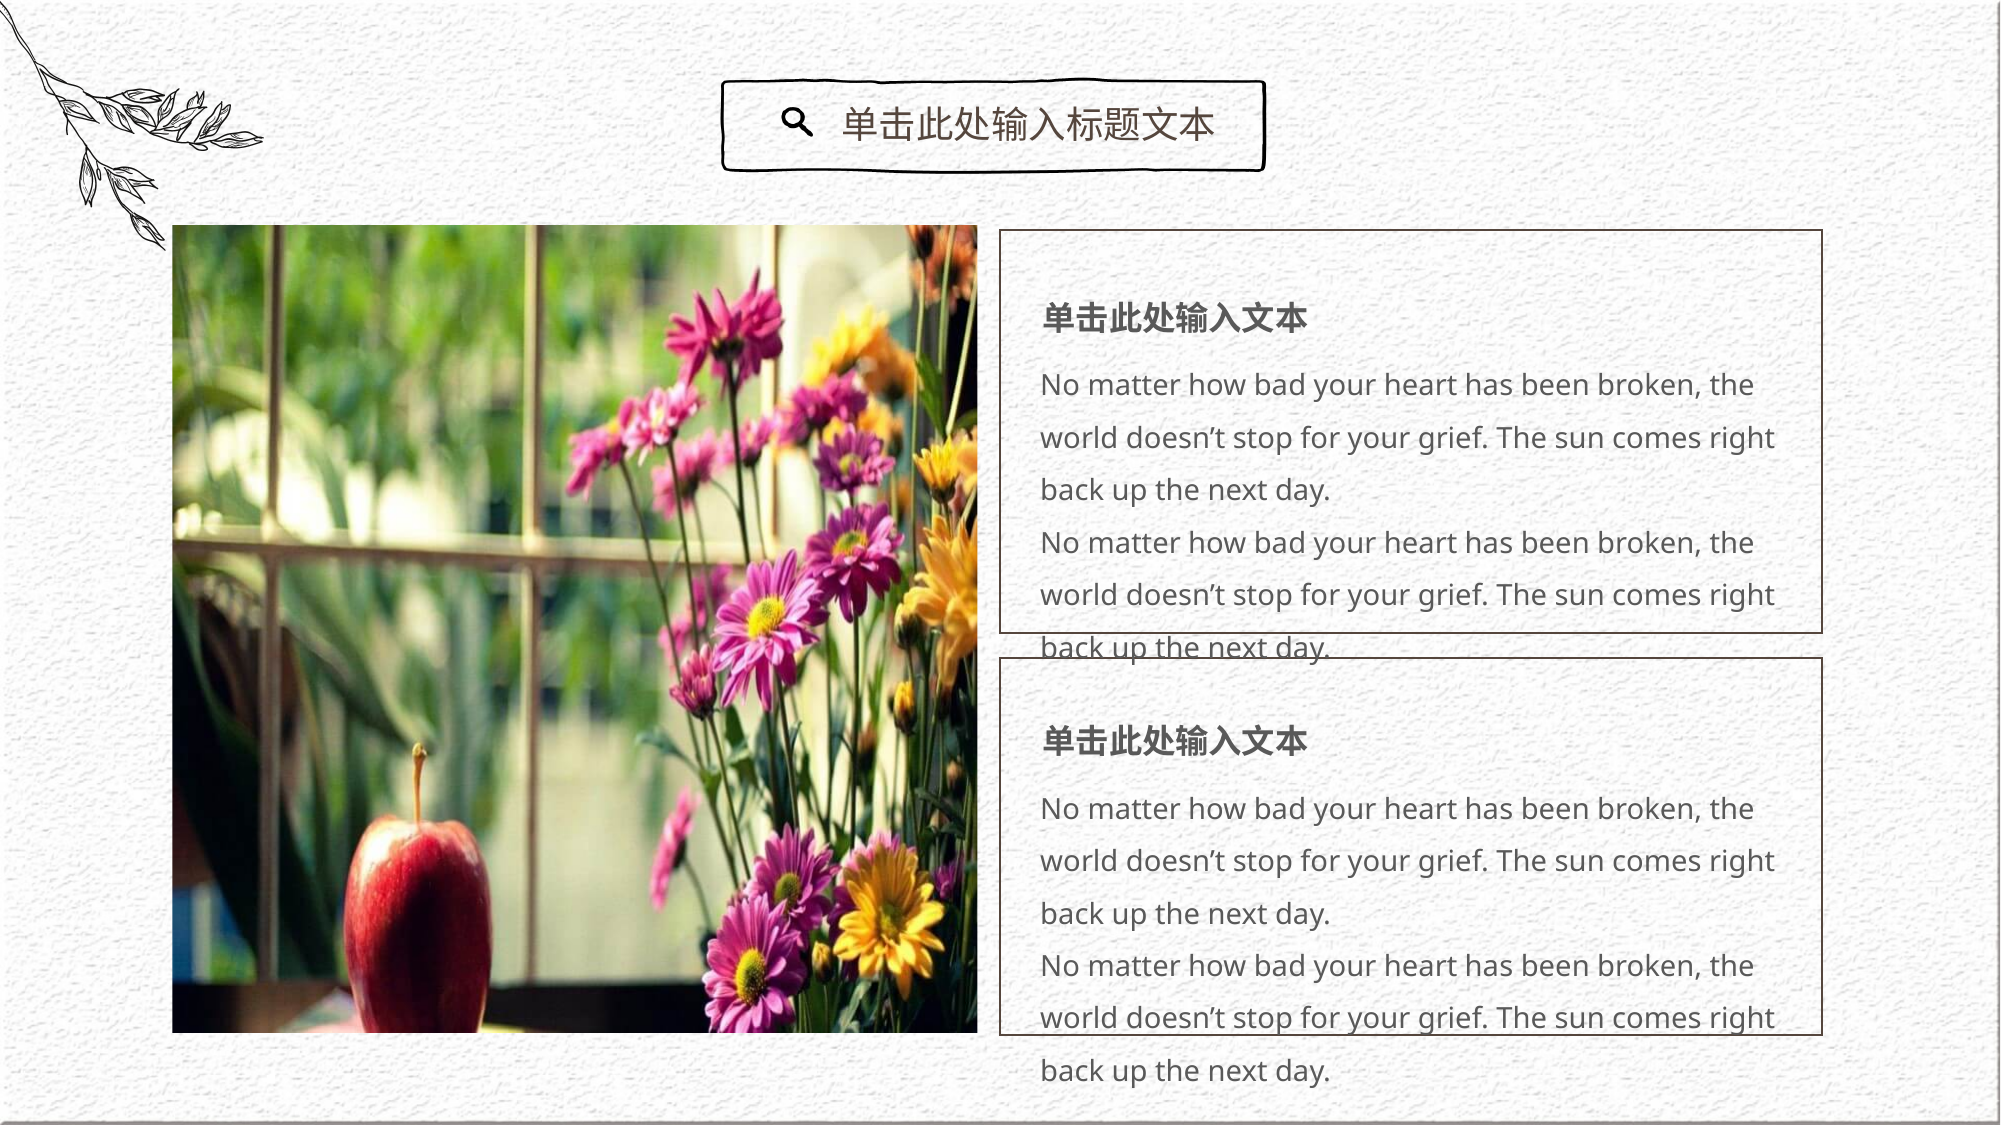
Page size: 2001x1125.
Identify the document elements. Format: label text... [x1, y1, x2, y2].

text_box 单击此处输入文本 [1027, 713, 1324, 768]
text_box No matter how bad your heart has been broken, the world doesn’t stop for your grief. The sun comes right back up the next day. No matter how bad your heart has been broken, the world doesn’t stop for your grief. The sun comes right back up the next day. [1025, 765, 1795, 1095]
text_box 单击此处输入文本 [1027, 289, 1324, 345]
text_box [999, 229, 1823, 634]
picture [0, 0, 2001, 1125]
text_box [171, 224, 978, 1034]
text_box [999, 657, 1823, 1036]
text_box No matter how bad your heart has been broken, the world doesn’t stop for your grief. The sun comes right back up the next day. No matter how bad your heart has been broken, the world doesn’t stop for your grief. The sun comes right back up the next day. [1025, 341, 1795, 672]
